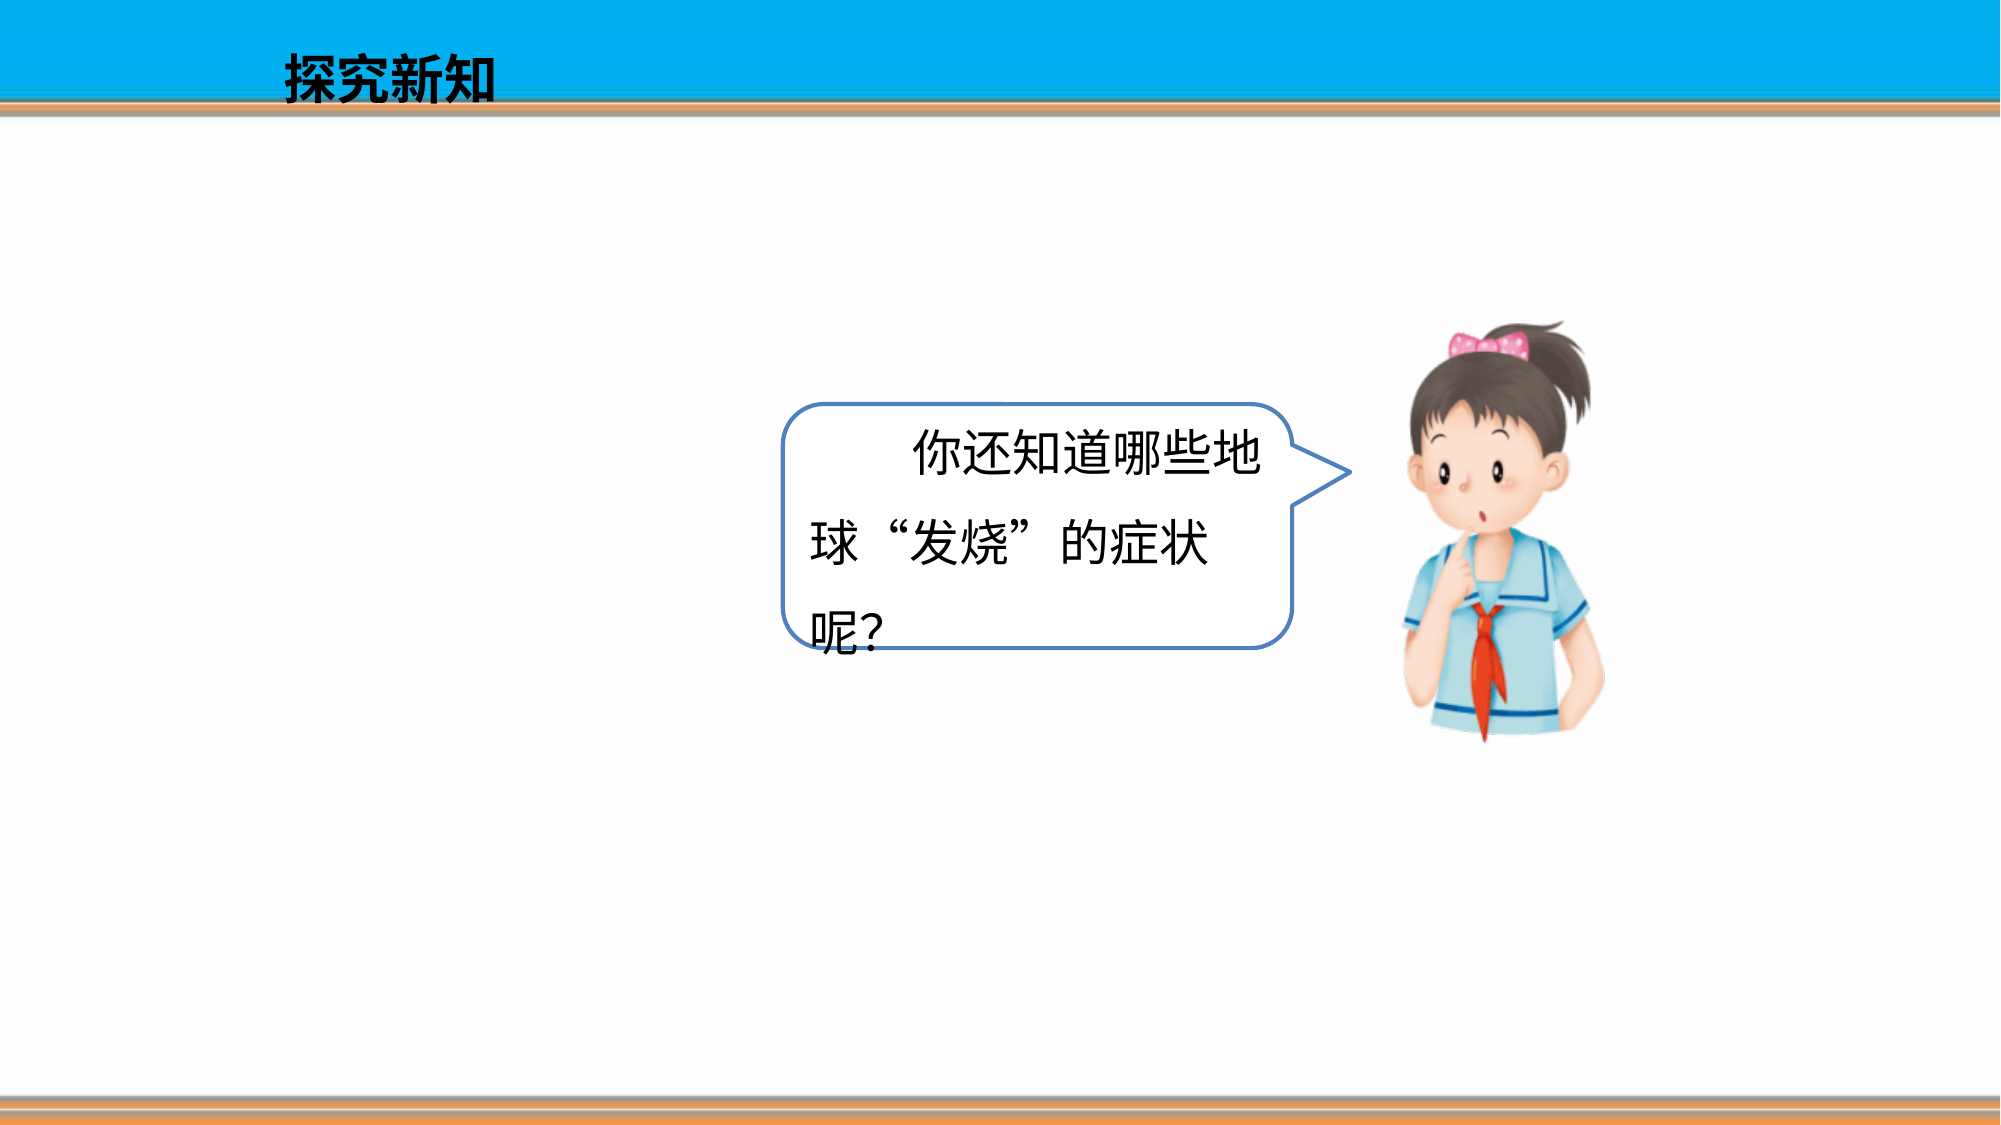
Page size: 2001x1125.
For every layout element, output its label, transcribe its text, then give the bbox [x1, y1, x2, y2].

picture [0, 97, 2001, 1125]
title 探究新知 [268, 38, 1733, 119]
text_box 你还知道哪些地球“发烧”的症状呢？ [780, 401, 1353, 651]
